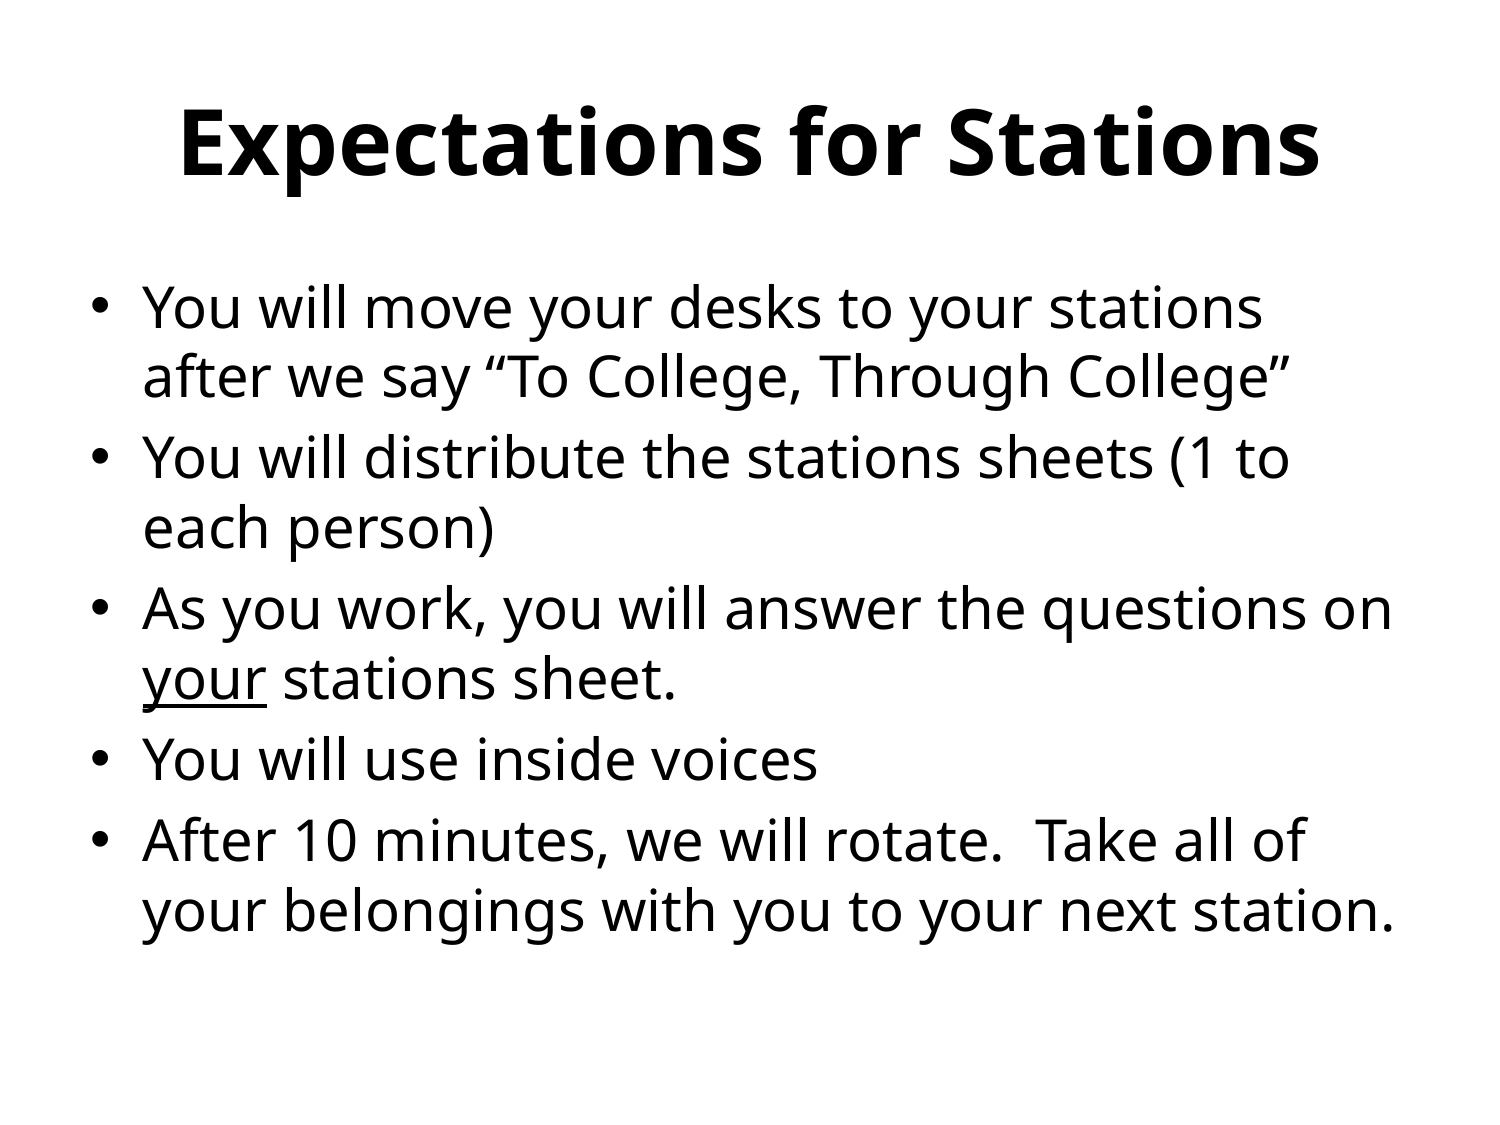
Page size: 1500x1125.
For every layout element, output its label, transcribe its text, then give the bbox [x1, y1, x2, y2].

list You will move your desks to your stations after we say “To College, Through College” You will distribute the stations sheets (1 to each person) As you work, you will answer the questions on your stations sheet. You will use inside voices After 10 minutes, we will rotate. Take all of your belongings with you to your next station. [75, 262, 1425, 1005]
title Expectations for Stations [75, 45, 1425, 233]
